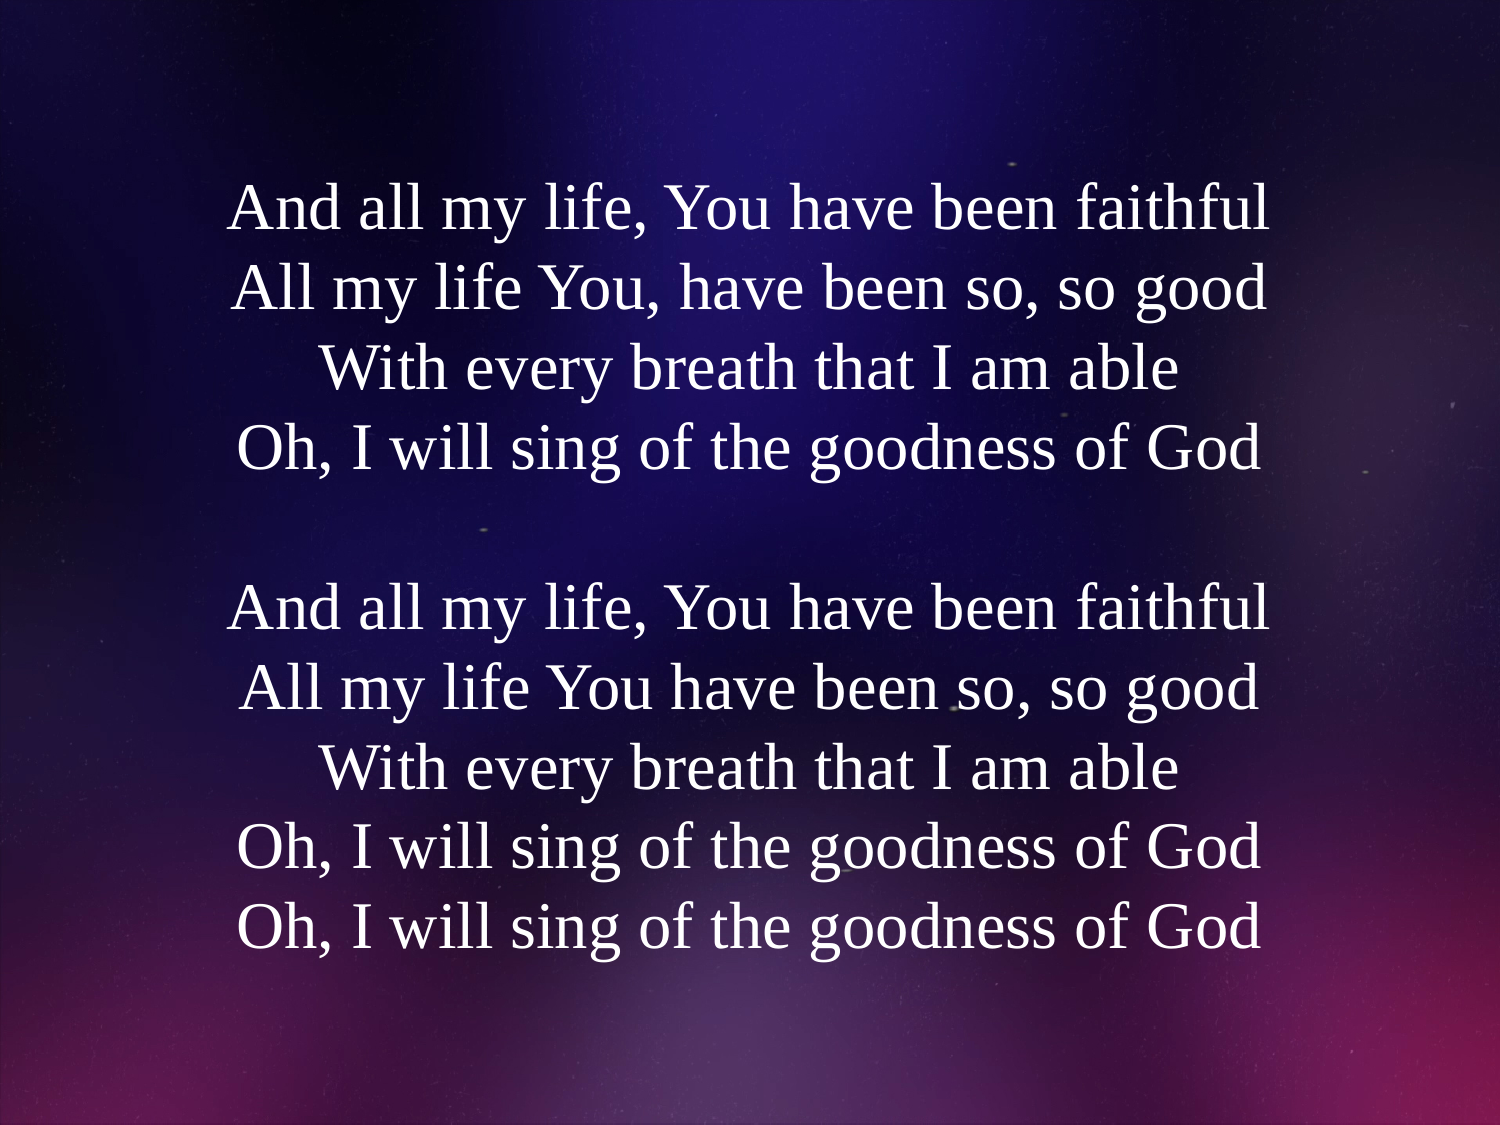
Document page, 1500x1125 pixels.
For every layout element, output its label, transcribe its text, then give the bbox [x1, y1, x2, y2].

title And all my life, You have been faithful All my life You, have been so, so good With every breath that I am able Oh, I will sing of the goodness of God And all my life, You have been faithful All my life You have been so, so good With every breath that I am able Oh, I will sing of the goodness of God Oh, I will sing of the goodness of God [14, 468, 1486, 657]
picture [0, 0, 1500, 1125]
